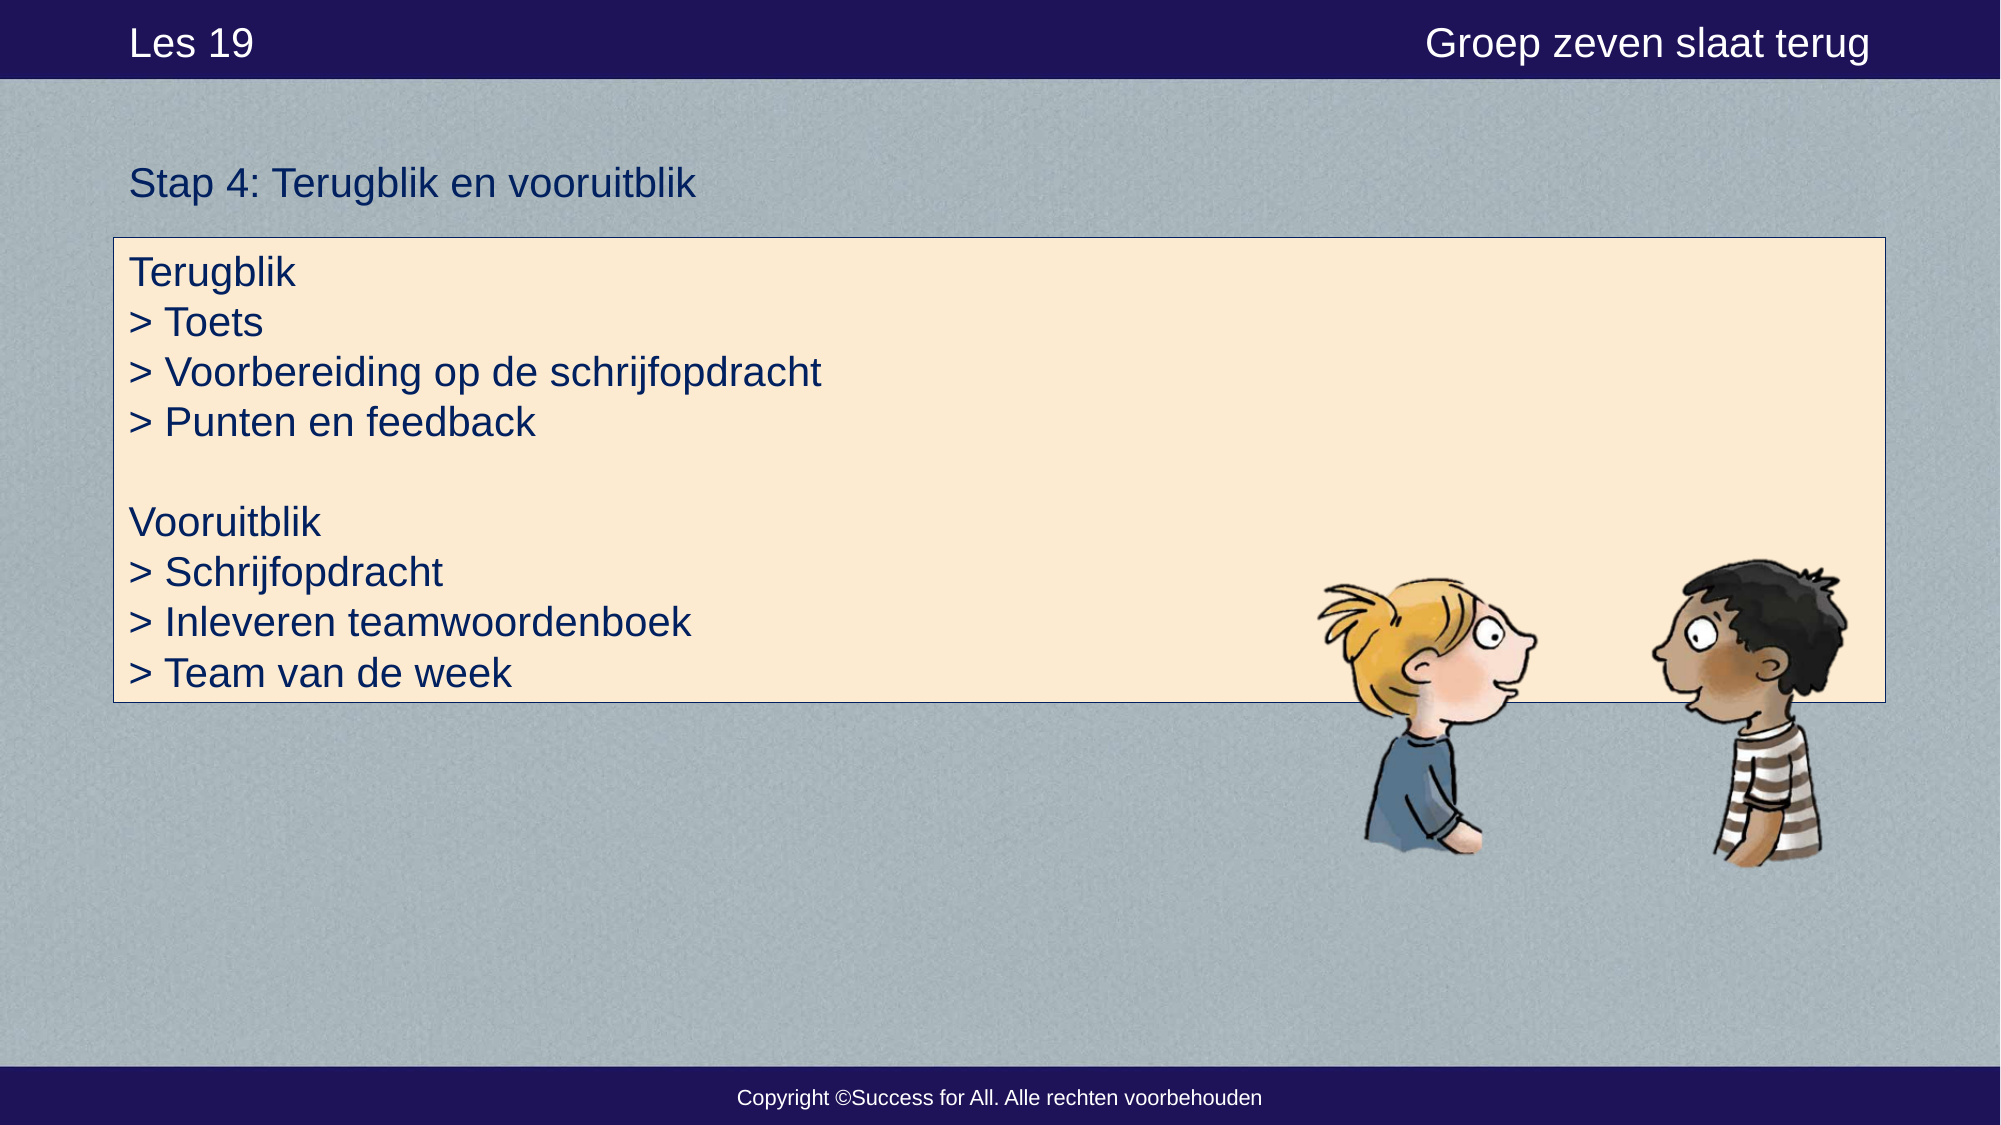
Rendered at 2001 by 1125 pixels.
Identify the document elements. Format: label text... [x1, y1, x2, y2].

text_box Stap 4: Terugblik en vooruitblik [113, 148, 1635, 214]
text_box Les 19 [114, 8, 354, 73]
text_box Groep zeven slaat terug [999, 8, 1886, 73]
picture [0, 0, 2001, 1125]
text_box Terugblik > Toets > Voorbereiding op de schrijfopdracht > Punten en feedback Vooruitblik > Schrijfopdracht > Inleveren teamwoordenboek > Team van de week [113, 237, 1886, 703]
text_box Copyright ©Success for All. Alle rechten voorbehouden [0, 1076, 2000, 1125]
